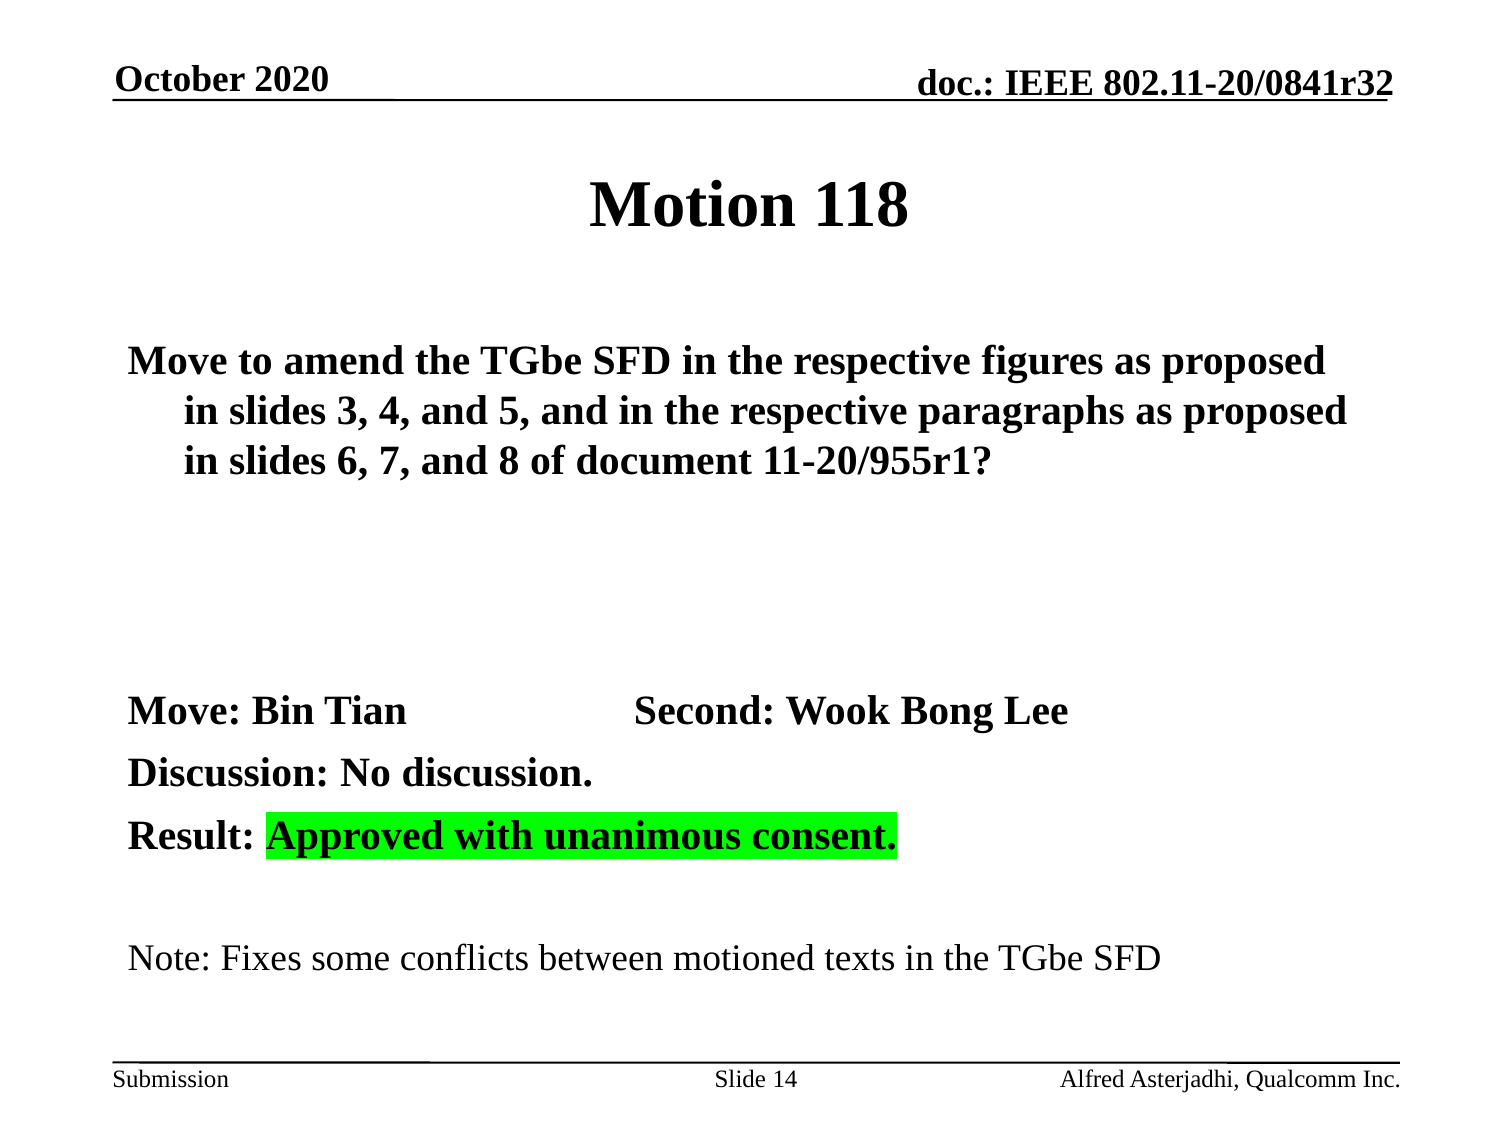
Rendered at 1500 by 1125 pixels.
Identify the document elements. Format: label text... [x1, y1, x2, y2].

footer Alfred Asterjadhi, Qualcomm Inc. [878, 1061, 1402, 1093]
slide_number Slide 14 [712, 1061, 800, 1123]
list Move to amend the TGbe SFD in the respective figures as proposed in slides 3, 4, and 5, and in the respective paragraphs as proposed in slides 6, 7, and 8 of document 11-20/955r1? Move: Bin Tian Second: Wook Bong Lee Discussion: No discussion. Result: Approved with unanimous consent. Note: Fixes some conflicts between motioned texts in the TGbe SFD [112, 324, 1388, 1063]
title Motion 118 [112, 112, 1388, 288]
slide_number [114, 54, 423, 100]
